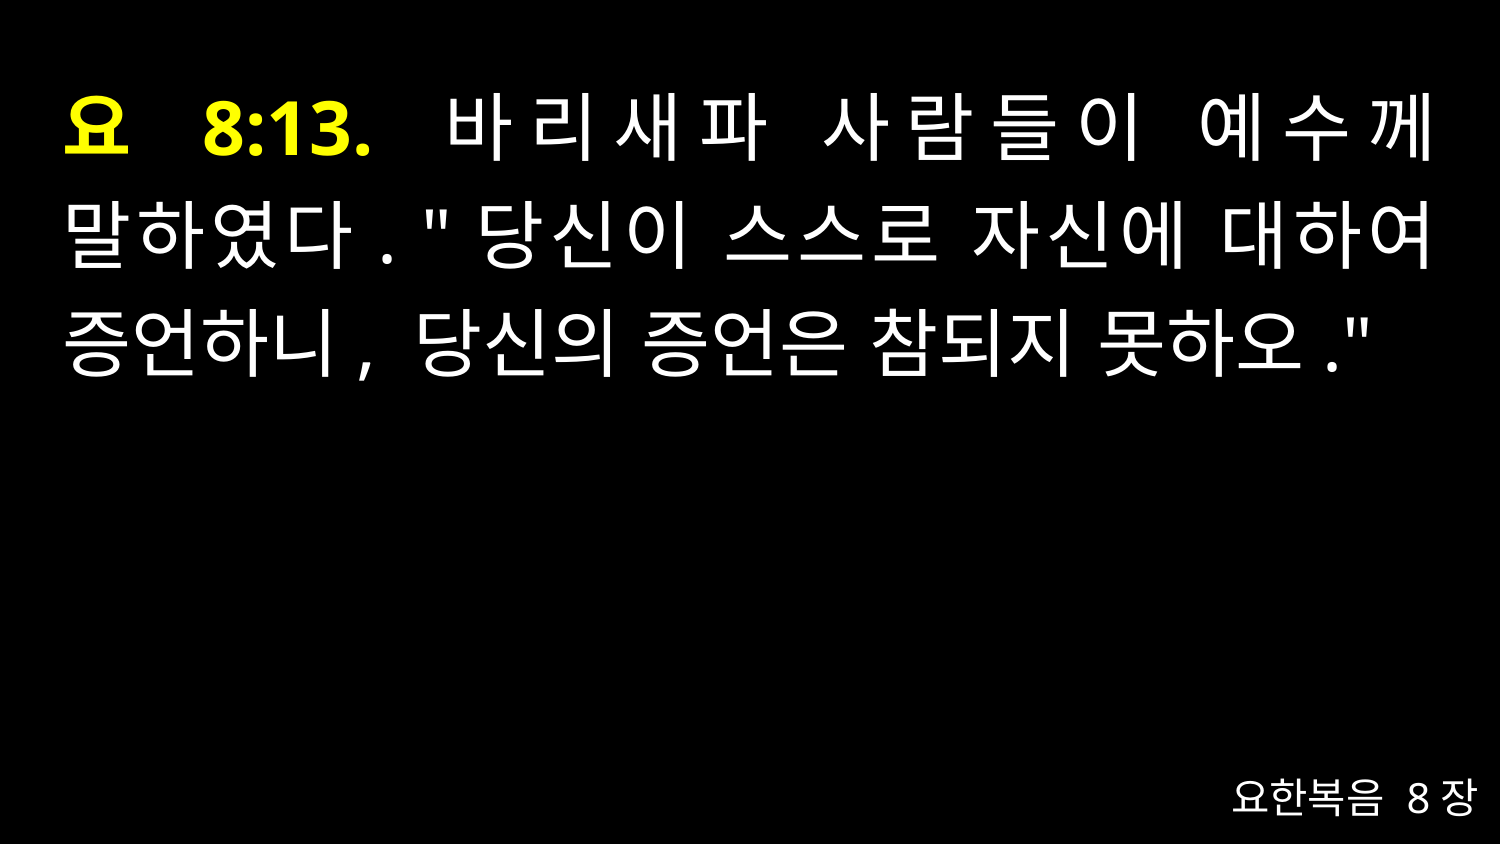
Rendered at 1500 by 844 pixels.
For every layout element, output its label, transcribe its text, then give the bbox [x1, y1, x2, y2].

title 요 8:13. 바리새파 사람들이 예수께 말하였다. "당신이 스스로 자신에 대하여 증언하니, 당신의 증언은 참되지 못하오." [0, 0, 1500, 844]
subtitle 요한복음 8장 [916, 770, 1500, 844]
